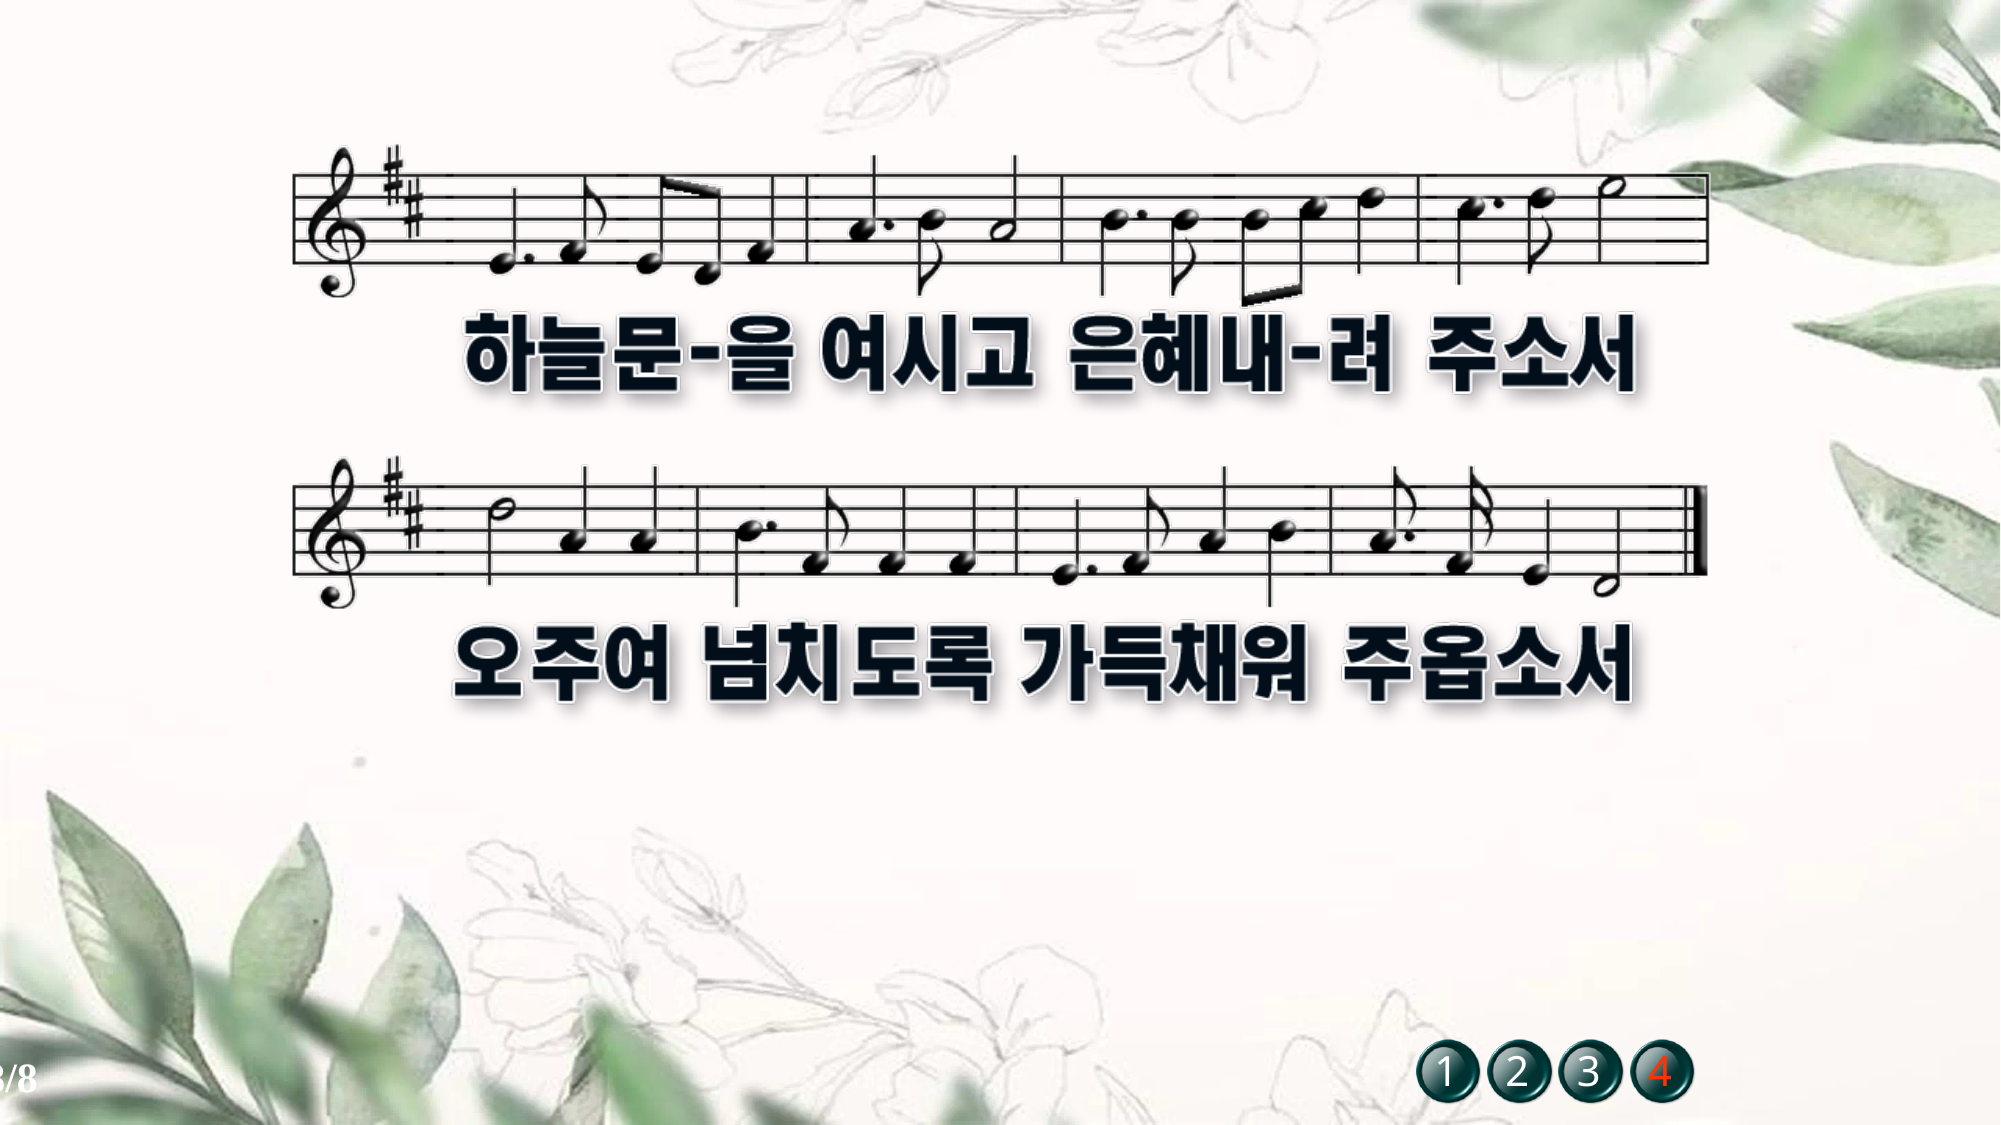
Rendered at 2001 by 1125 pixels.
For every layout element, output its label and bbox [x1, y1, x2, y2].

text_box [1484, 1035, 1555, 1106]
text_box [1627, 1035, 1697, 1106]
text_box [1555, 1035, 1626, 1106]
text_box [1413, 1035, 1484, 1106]
picture [0, 0, 2001, 1125]
